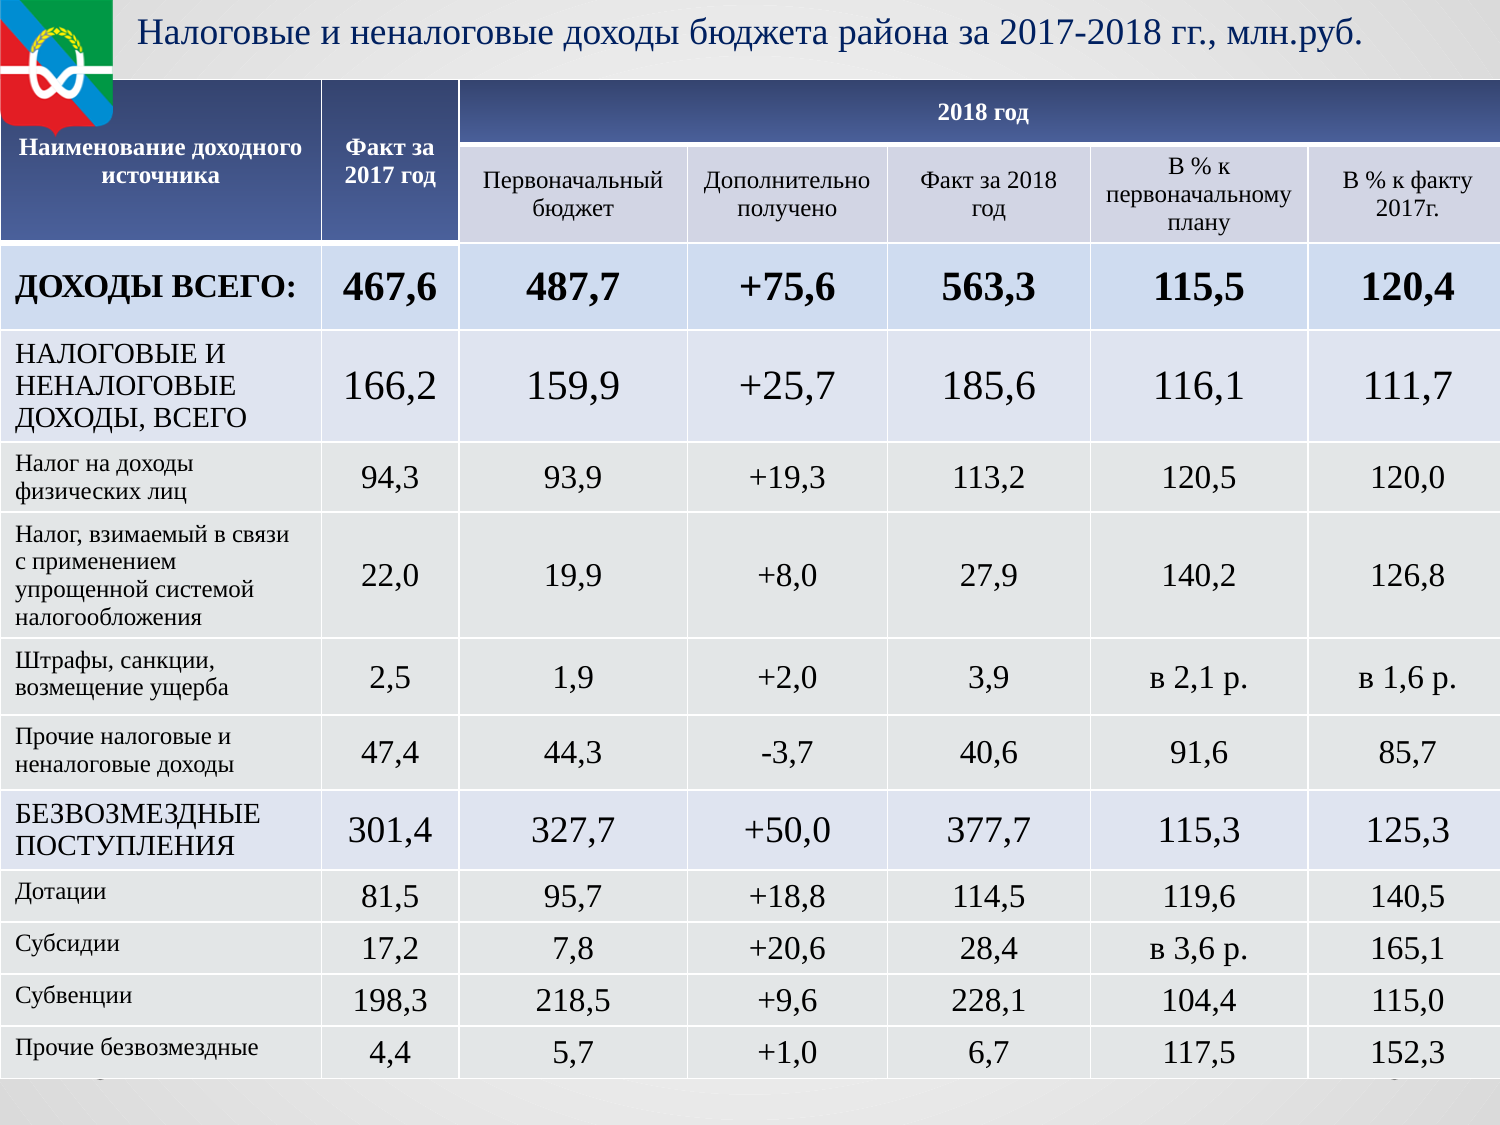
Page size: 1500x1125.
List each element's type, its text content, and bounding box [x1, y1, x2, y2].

table_cell 85,7 [1309, 716, 1500, 789]
table_cell Прочие налоговые и неналоговые доходы [1, 716, 321, 789]
table_cell +9,6 [688, 975, 887, 1025]
table_cell +75,6 [688, 244, 887, 329]
table_cell Дотации [1, 871, 321, 921]
table_cell 185,6 [888, 331, 1090, 441]
table_cell 28,4 [888, 923, 1090, 973]
table_cell +50,0 [688, 791, 887, 869]
table_cell 113,2 [888, 443, 1090, 511]
table_cell 467,6 [322, 246, 458, 329]
table_cell Факт за 2018 год [888, 147, 1090, 242]
table_cell 81,5 [322, 871, 458, 921]
table_cell НАЛОГОВЫЕ И НЕНАЛОГОВЫЕ ДОХОДЫ, ВСЕГО [1, 331, 321, 441]
table_cell В % к факту 2017г. [1309, 147, 1500, 242]
table_cell 22,0 [322, 513, 458, 637]
table_cell в 2,1 р. [1091, 639, 1307, 714]
table_cell 94,3 [322, 443, 458, 511]
table_cell 487,7 [460, 244, 687, 329]
table_cell 327,7 [460, 791, 687, 869]
table_header Наименование доходного источника [1, 80, 321, 240]
table_cell в 3,6 р. [1091, 923, 1307, 973]
table_cell В % к первоначальному плану [1091, 147, 1307, 242]
table_header 2018 год [460, 80, 1500, 142]
table_cell БЕЗВОЗМЕЗДНЫЕ ПОСТУПЛЕНИЯ [1, 791, 321, 869]
table_cell 116,1 [1091, 331, 1307, 441]
table_cell 140,2 [1091, 513, 1307, 637]
table_cell 6,7 [888, 1027, 1090, 1078]
table_cell +25,7 [688, 331, 887, 441]
table_cell 44,3 [460, 716, 687, 789]
table_cell 114,5 [888, 871, 1090, 921]
picture [0, 0, 113, 138]
table_cell 563,3 [888, 244, 1090, 329]
table_cell 104,4 [1091, 975, 1307, 1025]
table_cell 93,9 [460, 443, 687, 511]
table_cell -3,7 [688, 716, 887, 789]
table_cell 95,7 [460, 871, 687, 921]
table_cell Дополнительно получено [688, 147, 887, 242]
table_cell +18,8 [688, 871, 887, 921]
text_box Налоговые и неналоговые доходы бюджета района за 2017-2018 гг., млн.руб. [121, 0, 1380, 60]
table_cell 19,9 [460, 513, 687, 637]
table_cell 7,8 [460, 923, 687, 973]
table_cell 218,5 [460, 975, 687, 1025]
table_cell Налог на доходы физических лиц [1, 443, 321, 511]
table_cell 159,9 [460, 331, 687, 441]
table_cell Субсидии [1, 923, 321, 973]
table_header Факт за 2017 год [322, 80, 458, 240]
table_cell 228,1 [888, 975, 1090, 1025]
table_cell 140,5 [1309, 871, 1500, 921]
table_cell 17,2 [322, 923, 458, 973]
table_cell 166,2 [322, 331, 458, 441]
table_cell +1,0 [688, 1027, 887, 1078]
table_cell 125,3 [1309, 791, 1500, 869]
table_cell Субвенции [1, 975, 321, 1025]
table_cell Прочие безвозмездные [1, 1027, 321, 1078]
table_cell 1,9 [460, 639, 687, 714]
table_cell +19,3 [688, 443, 887, 511]
table_cell 377,7 [888, 791, 1090, 869]
table_cell +8,0 [688, 513, 887, 637]
table_cell 5,7 [460, 1027, 687, 1078]
table_cell 3,9 [888, 639, 1090, 714]
table_cell 2,5 [322, 639, 458, 714]
table_cell 4,4 [322, 1027, 458, 1078]
table_cell 91,6 [1091, 716, 1307, 789]
table_cell 120,5 [1091, 443, 1307, 511]
table_cell Налог, взимаемый в связи с применением упрощенной системой налогообложения [1, 513, 321, 637]
table_cell 301,4 [322, 791, 458, 869]
table_cell 165,1 [1309, 923, 1500, 973]
table_cell 115,0 [1309, 975, 1500, 1025]
table_cell 152,3 [1309, 1027, 1500, 1078]
table_cell 111,7 [1309, 331, 1500, 441]
table_cell 126,8 [1309, 513, 1500, 637]
table_cell Первоначальный бюджет [460, 147, 687, 242]
table_cell 120,4 [1309, 244, 1500, 329]
table_cell 115,3 [1091, 791, 1307, 869]
table_cell ДОХОДЫ ВСЕГО: [1, 246, 321, 329]
table_cell +2,0 [688, 639, 887, 714]
table_cell 120,0 [1309, 443, 1500, 511]
table_cell 47,4 [322, 716, 458, 789]
table_cell 117,5 [1091, 1027, 1307, 1078]
table_cell в 1,6 р. [1309, 639, 1500, 714]
table_cell 198,3 [322, 975, 458, 1025]
table_cell Штрафы, санкции, возмещение ущерба [1, 639, 321, 714]
table_cell 115,5 [1091, 244, 1307, 329]
table_cell +20,6 [688, 923, 887, 973]
table_cell 27,9 [888, 513, 1090, 637]
table_cell 119,6 [1091, 871, 1307, 921]
table_cell 40,6 [888, 716, 1090, 789]
